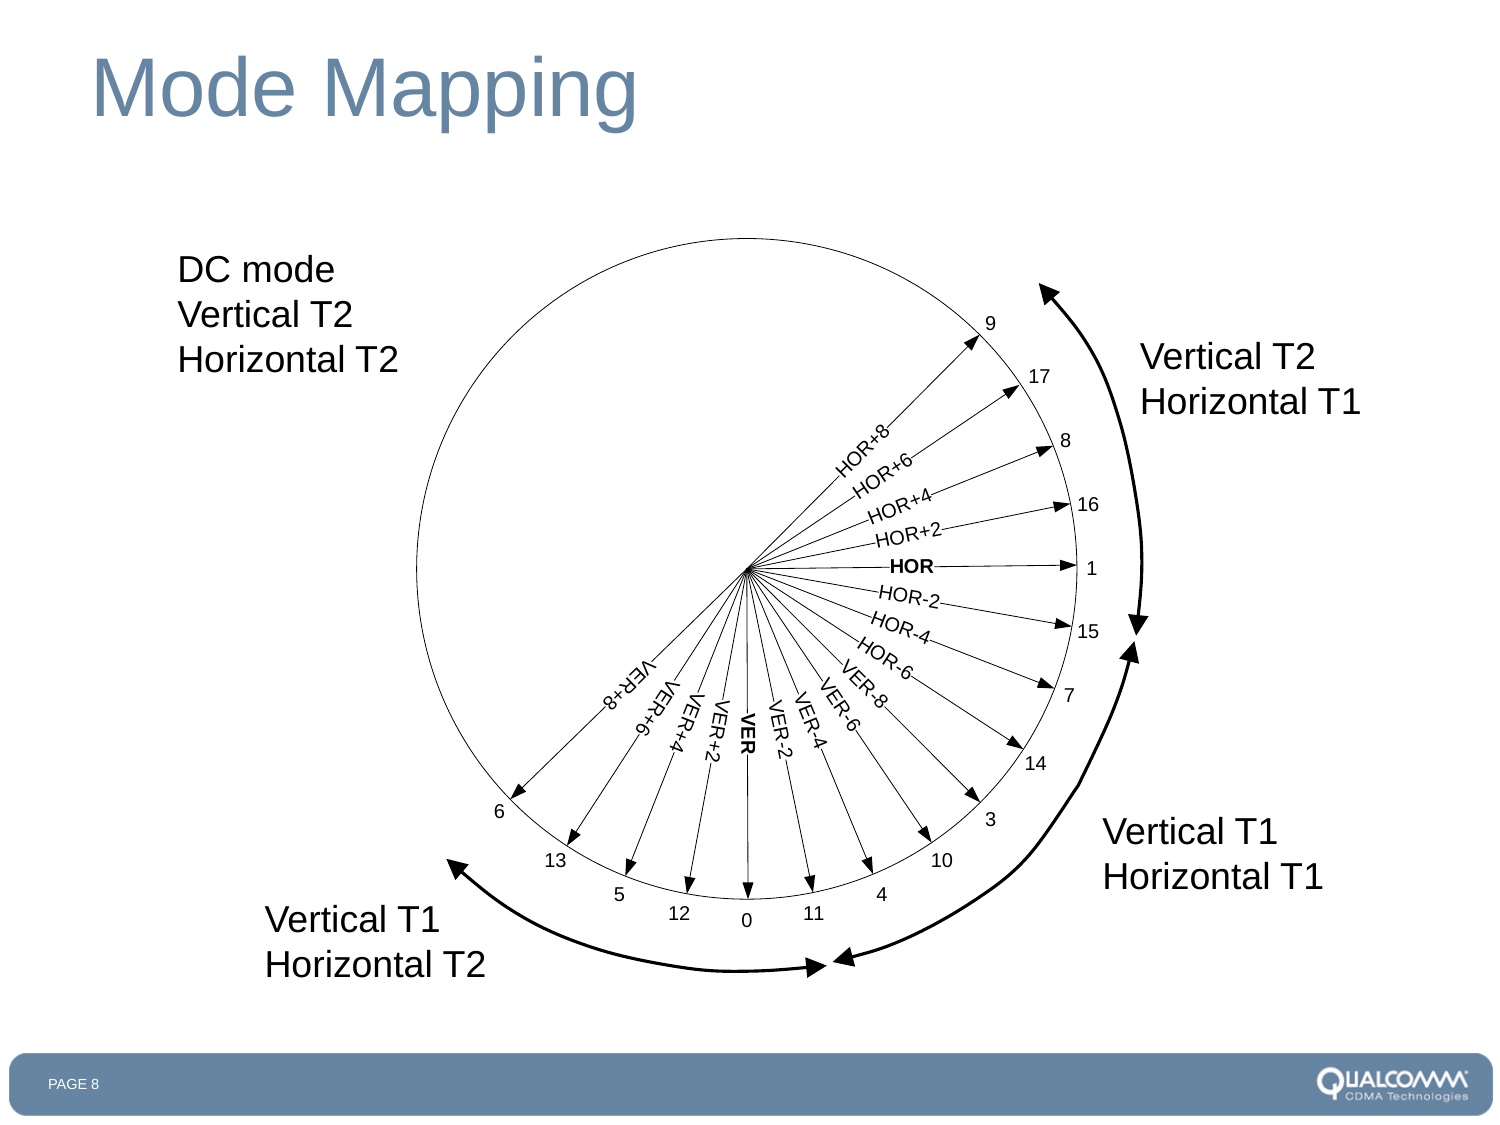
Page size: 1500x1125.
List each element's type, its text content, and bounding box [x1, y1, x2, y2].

picture [0, 1048, 1500, 1125]
list [74, 190, 1426, 1013]
text_box DC mode Vertical T2 Horizontal T2 [162, 237, 408, 388]
text_box [832, 946, 890, 967]
text_box [585, 946, 827, 978]
text_box Vertical T1 Horizontal T1 [1107, 799, 1375, 905]
text_box [1107, 641, 1140, 727]
text_box [1107, 381, 1149, 636]
text_box Vertical T2 Horizontal T1 [1124, 324, 1413, 430]
picture [412, 234, 1104, 938]
text_box Vertical T1 Horizontal T2 [249, 887, 538, 993]
title Mode Mapping [74, 44, 1426, 188]
